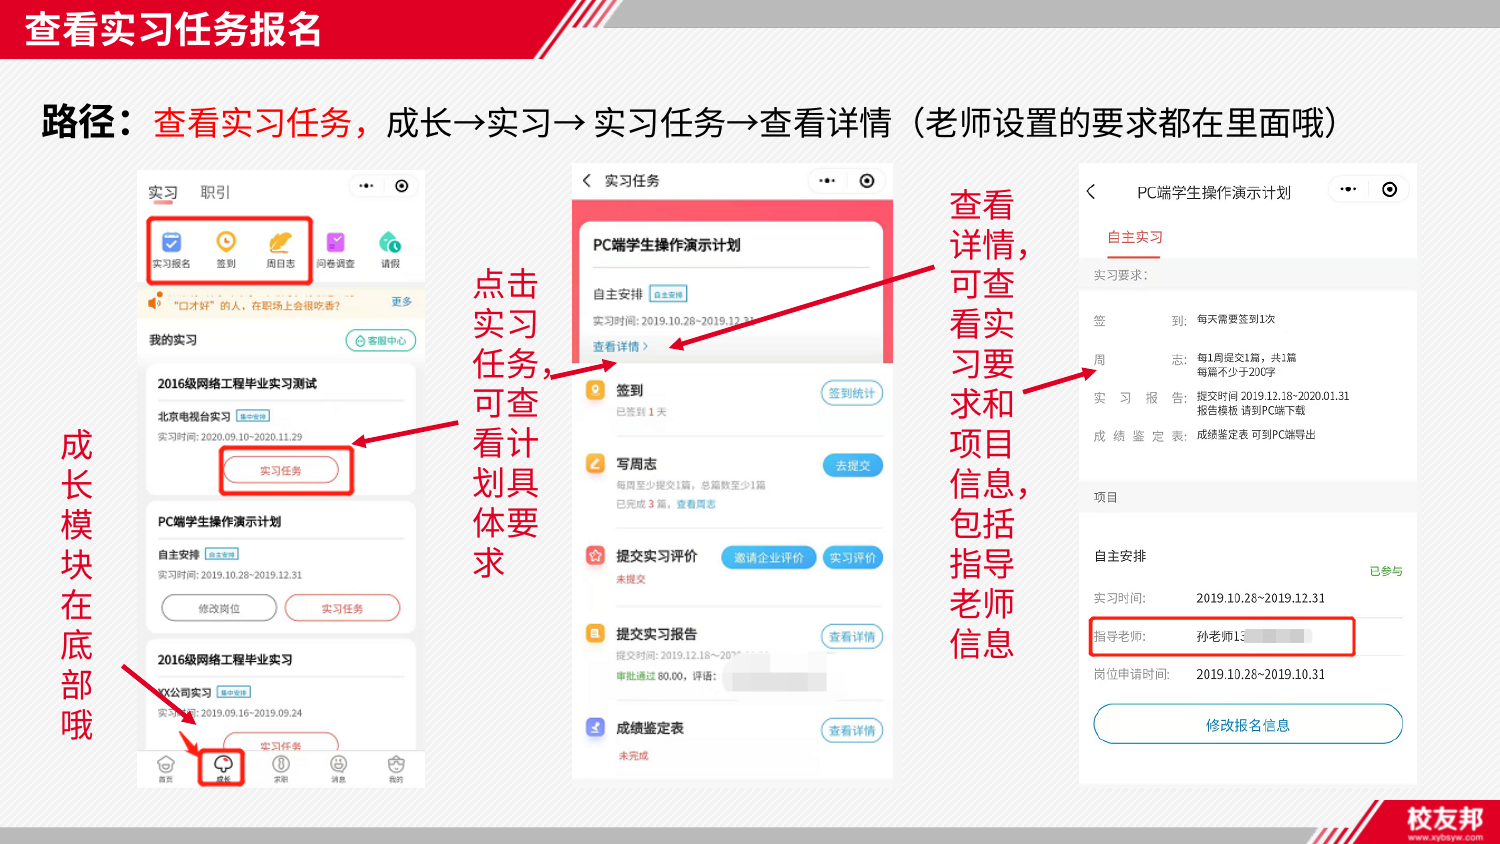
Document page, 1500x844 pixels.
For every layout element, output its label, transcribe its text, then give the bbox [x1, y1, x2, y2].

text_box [122, 665, 197, 725]
text_box 查看详情，可查看实习要求和项目信息，包括指导老师信息 [934, 176, 1044, 671]
text_box 查看实习任务报名 [2, 0, 569, 59]
text_box 点击实习任务，可查看计划具体要求 [458, 255, 556, 590]
text_box 路径：查看实习任务，成长→实习→ 实习任务→查看详情（老师设置的要求都在里面哦） [26, 68, 1403, 211]
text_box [351, 424, 459, 445]
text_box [550, 362, 618, 378]
text_box 成长模块在底部哦 [45, 417, 112, 752]
picture [0, 0, 1500, 844]
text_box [1023, 370, 1097, 393]
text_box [668, 266, 935, 348]
